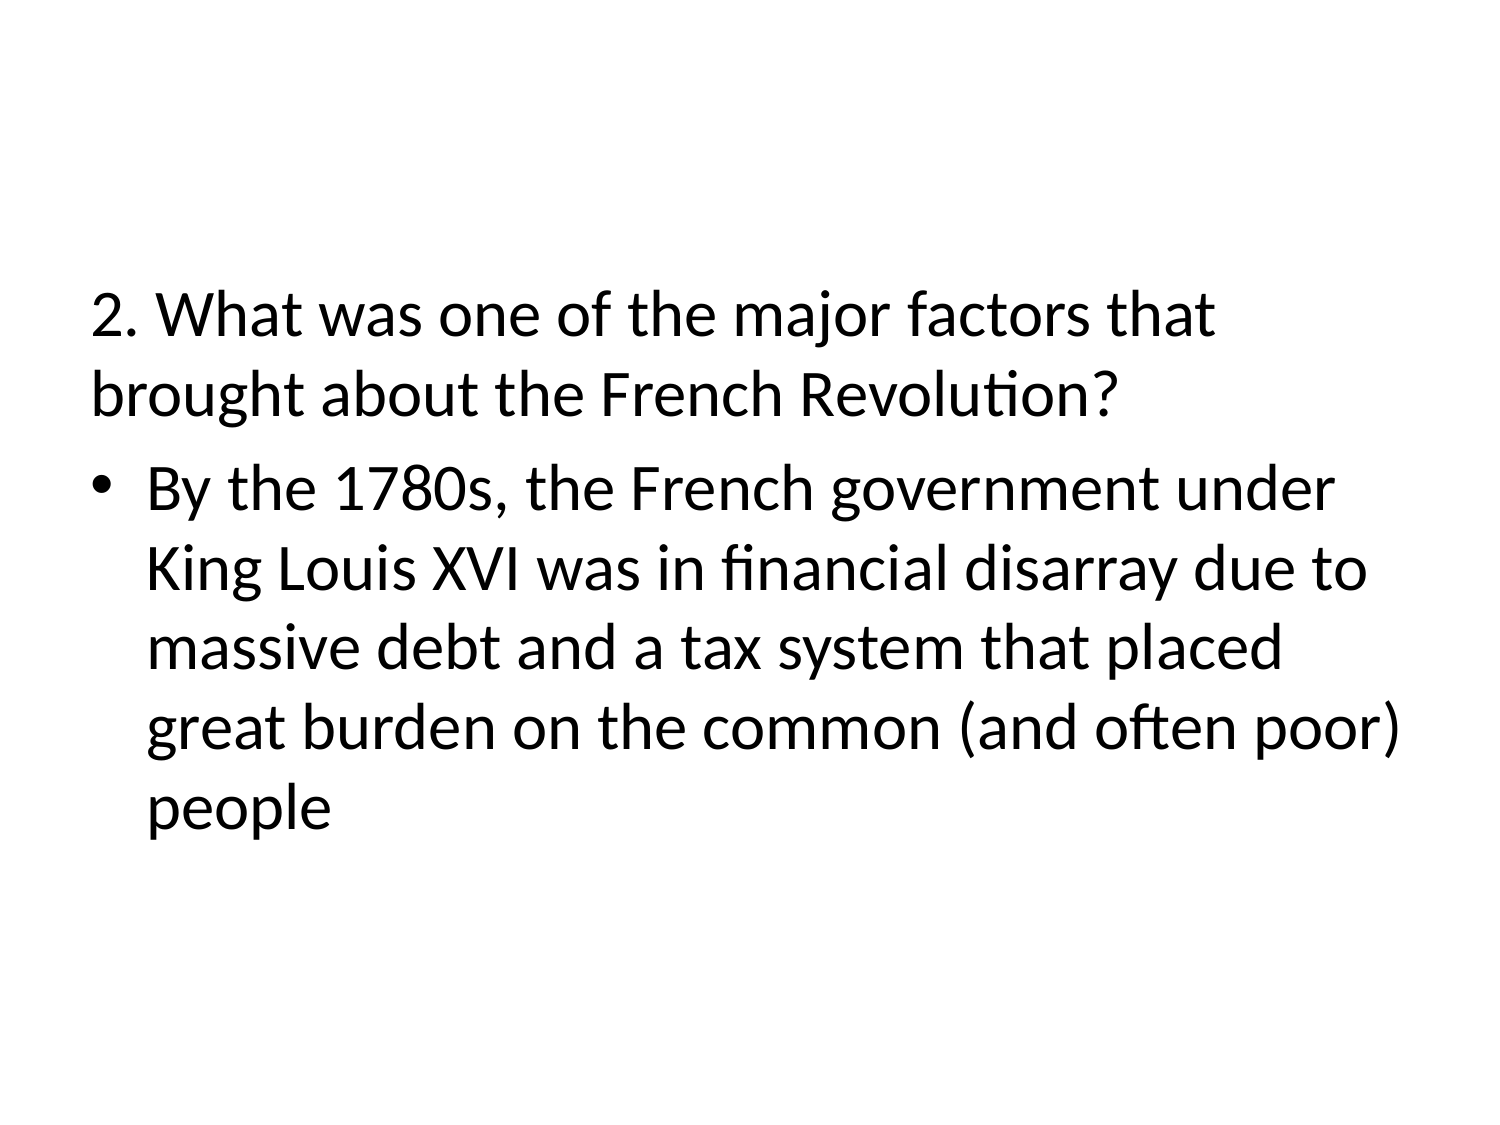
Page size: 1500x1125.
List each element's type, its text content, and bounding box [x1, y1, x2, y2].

list 2. What was one of the major factors that brought about the French Revolution? By the 1780s, the French government under King Louis XVI was in financial disarray due to massive debt and a tax system that placed great burden on the common (and often poor) people [75, 262, 1425, 1005]
